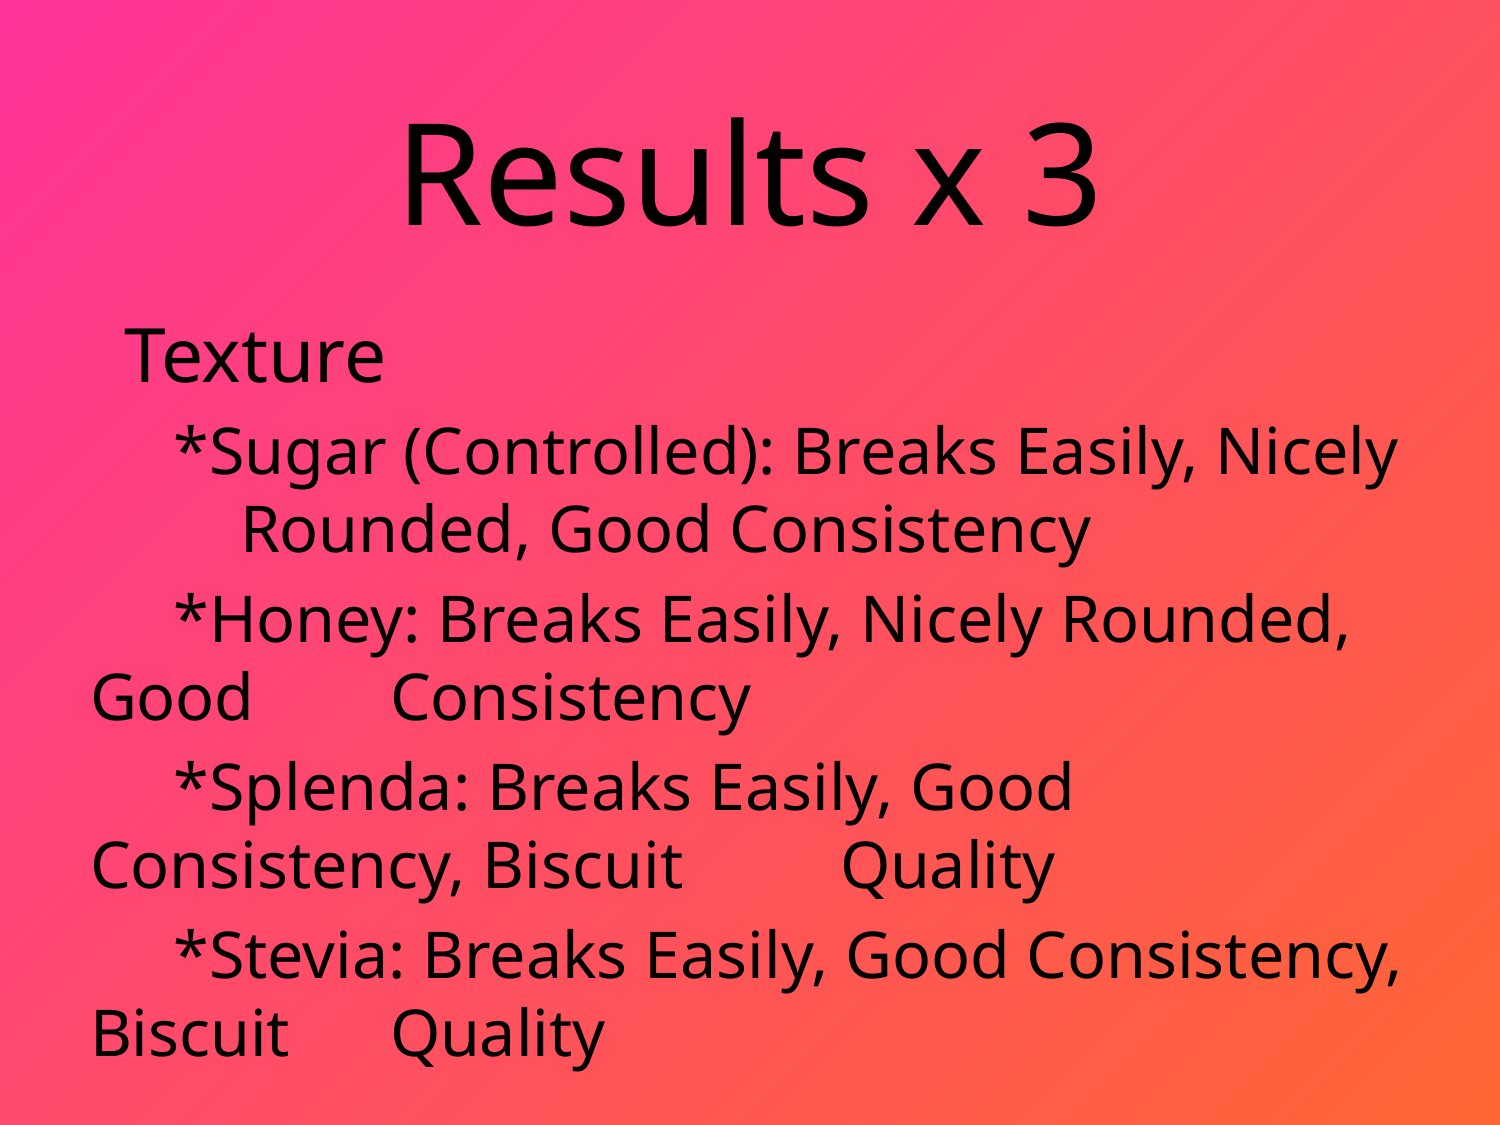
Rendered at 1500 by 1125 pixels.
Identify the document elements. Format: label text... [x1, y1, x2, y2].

list Texture *Sugar (Controlled): Breaks Easily, Nicely Rounded, Good Consistency *Honey: Breaks Easily, Nicely Rounded, Good Consistency *Splenda: Breaks Easily, Good Consistency, Biscuit Quality *Stevia: Breaks Easily, Good Consistency, Biscuit Quality [75, 299, 1425, 1025]
title Results x 3 [0, 75, 1500, 263]
